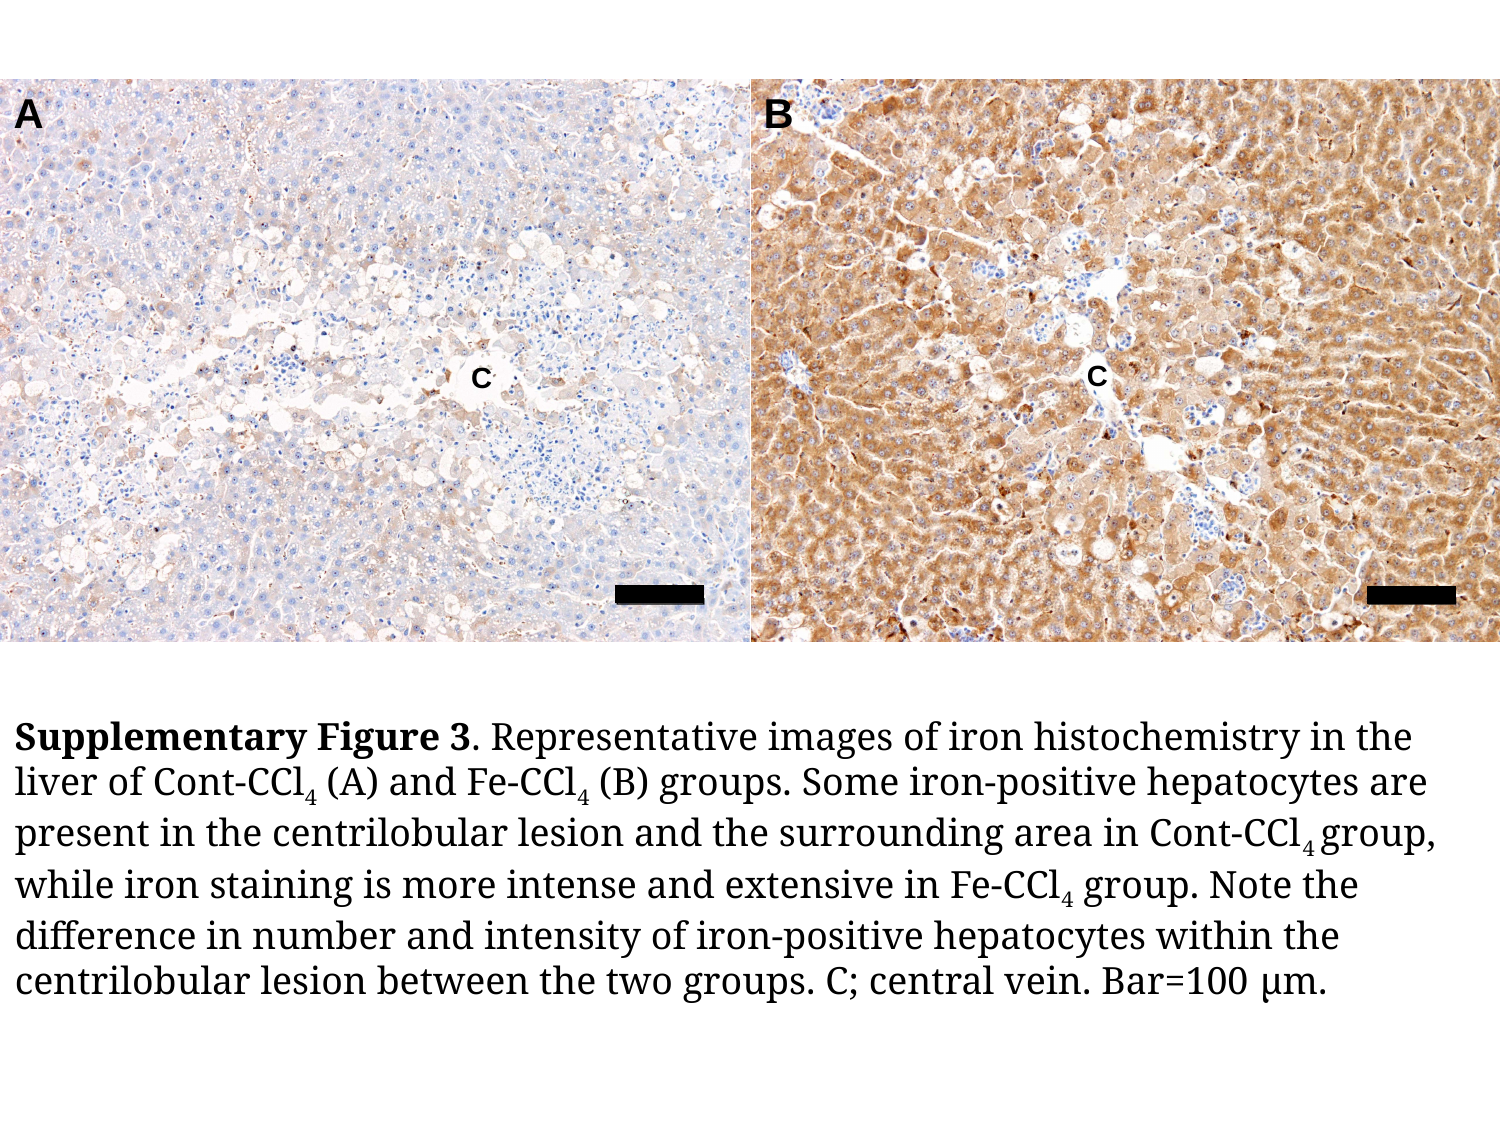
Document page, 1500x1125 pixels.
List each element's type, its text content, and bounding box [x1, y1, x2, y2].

picture [751, 79, 1500, 642]
picture [0, 79, 750, 642]
text_box Supplementary Figure 3. Representative images of iron histochemistry in the liver of Cont-CCl4 (A) and Fe-CCl4 (B) groups. Some iron-positive hepatocytes are present in the centrilobular lesion and the surrounding area in Cont-CCl4 group, while iron staining is more intense and extensive in Fe-CCl4 group. Note the difference in number and intensity of iron-positive hepatocytes within the centrilobular lesion between the two groups. C; central vein. Bar=100 μm. [0, 705, 1500, 1010]
